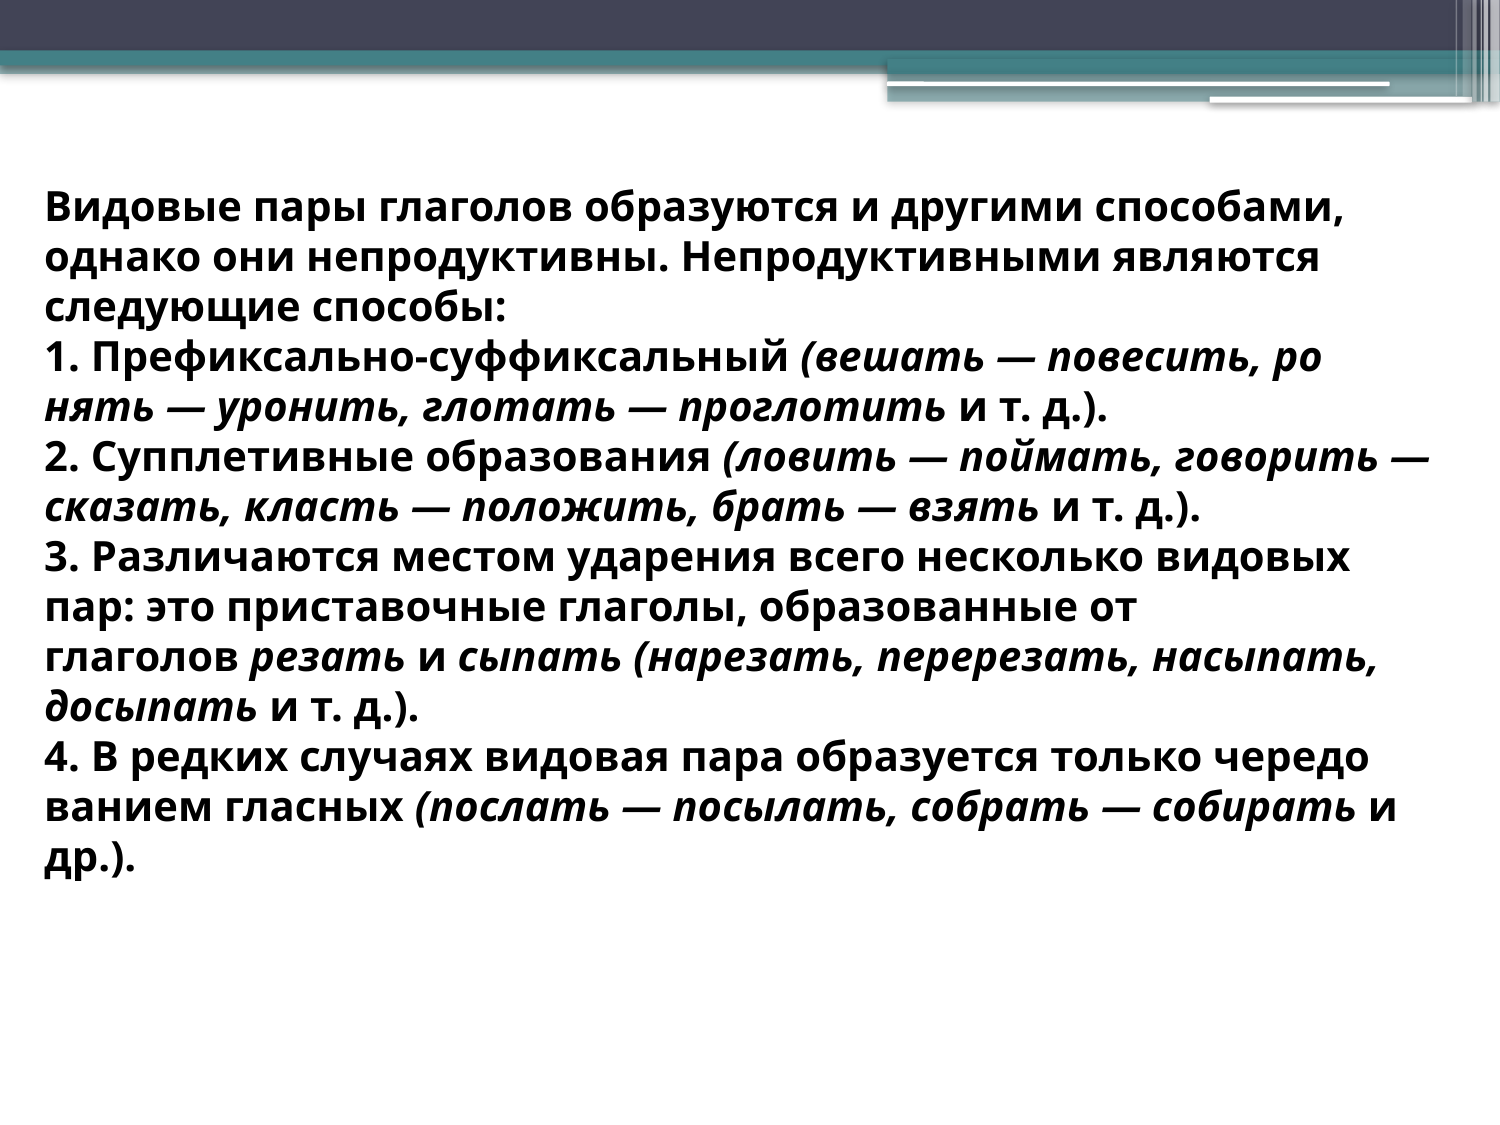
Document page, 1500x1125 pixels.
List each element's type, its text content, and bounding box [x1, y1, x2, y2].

text_box Видовые пары глаголов образуются и другими способами, однако они непродуктивны. Непродуктивными явля­ются следующие способы: 1. Префиксально-суффиксальный (вешать — повесить, ро­нять — уронить, глотать — проглотить и т. д.). 2. Супплетивные образования (ловить — поймать, говорить — сказать, класть — положить, брать — взять и т. д.). 3. Различаются местом ударения всего несколько видовых пар: это приставочные глаголы, образованные от глаголов резать и сыпать (нарезать, перерезать, насыпать, досыпать и т. д.). 4. В редких случаях видовая пара образуется только чередо­ванием гласных (послать — посылать, собрать — собирать и др.). [29, 172, 1447, 888]
